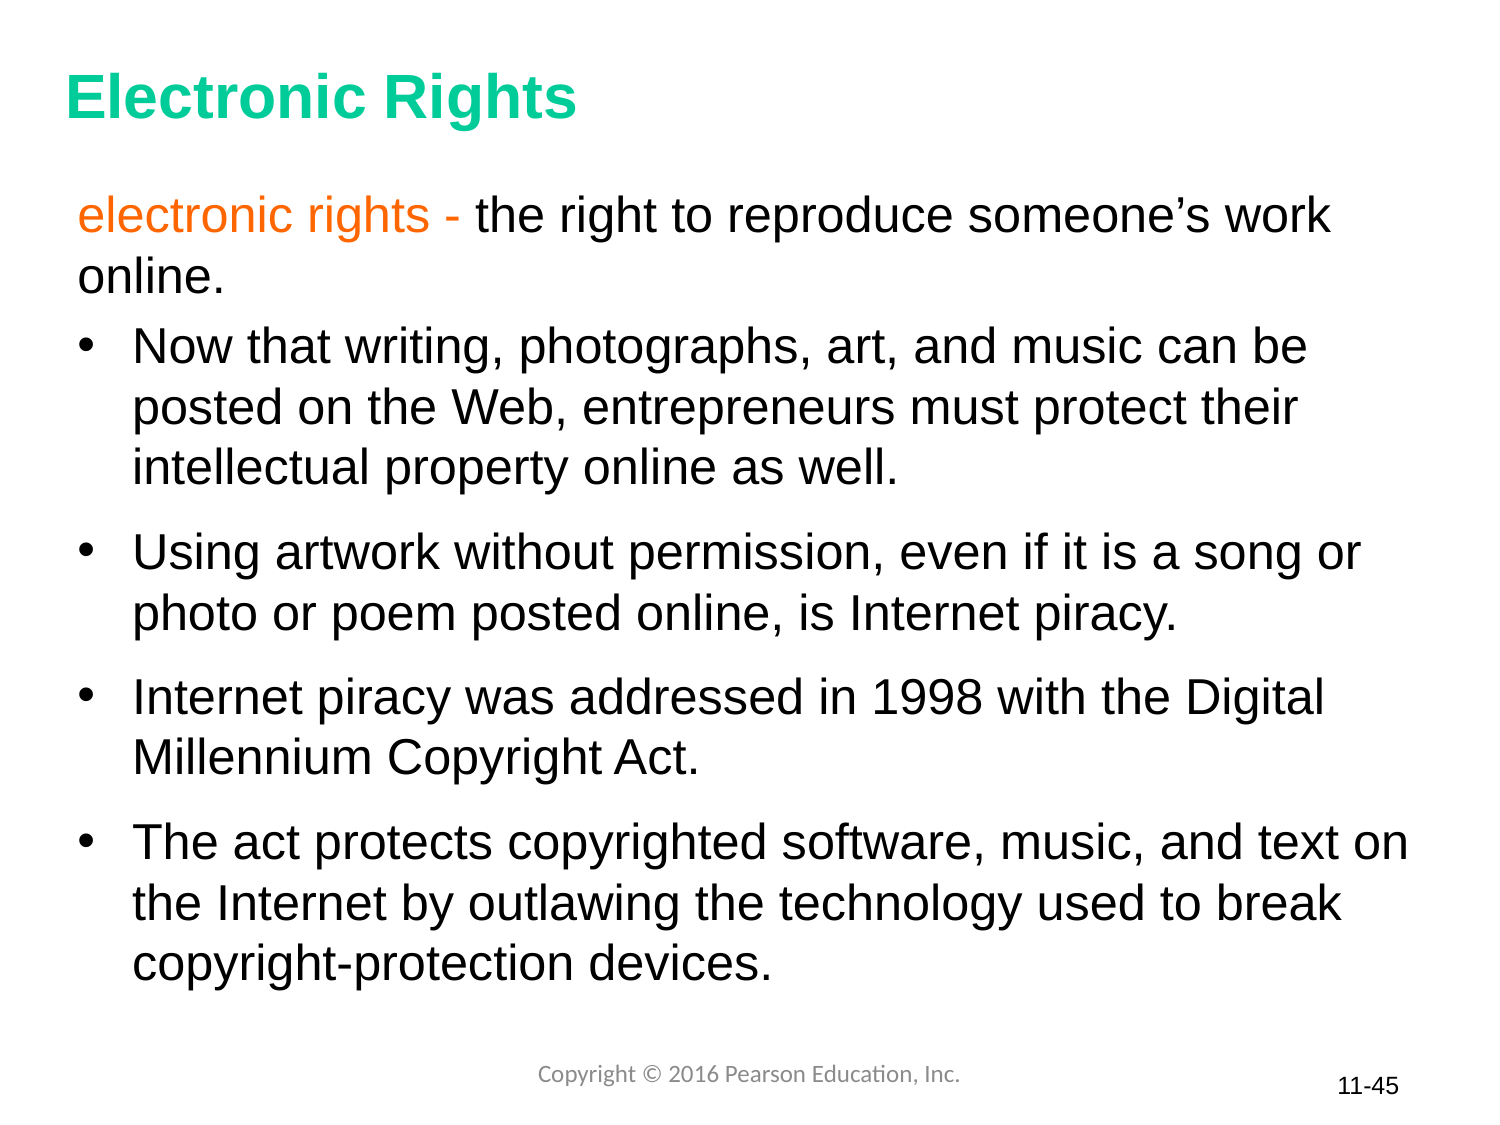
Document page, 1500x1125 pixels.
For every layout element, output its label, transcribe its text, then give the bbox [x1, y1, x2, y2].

footer Copyright © 2016 Pearson Education, Inc. [512, 1042, 988, 1103]
title Electronic Rights [50, 0, 1400, 188]
list electronic rights - the right to reproduce someone’s work online. Now that writing, photographs, art, and music can be posted on the Web, entrepreneurs must protect their intellectual property online as well. Using artwork without permission, even if it is a song or photo or poem posted online, is Internet piracy. Internet piracy was addressed in 1998 with the Digital Millennium Copyright Act. The act protects copyrighted software, music, and text on the Internet by outlawing the technology used to break copyright-protection devices. [62, 174, 1475, 1005]
